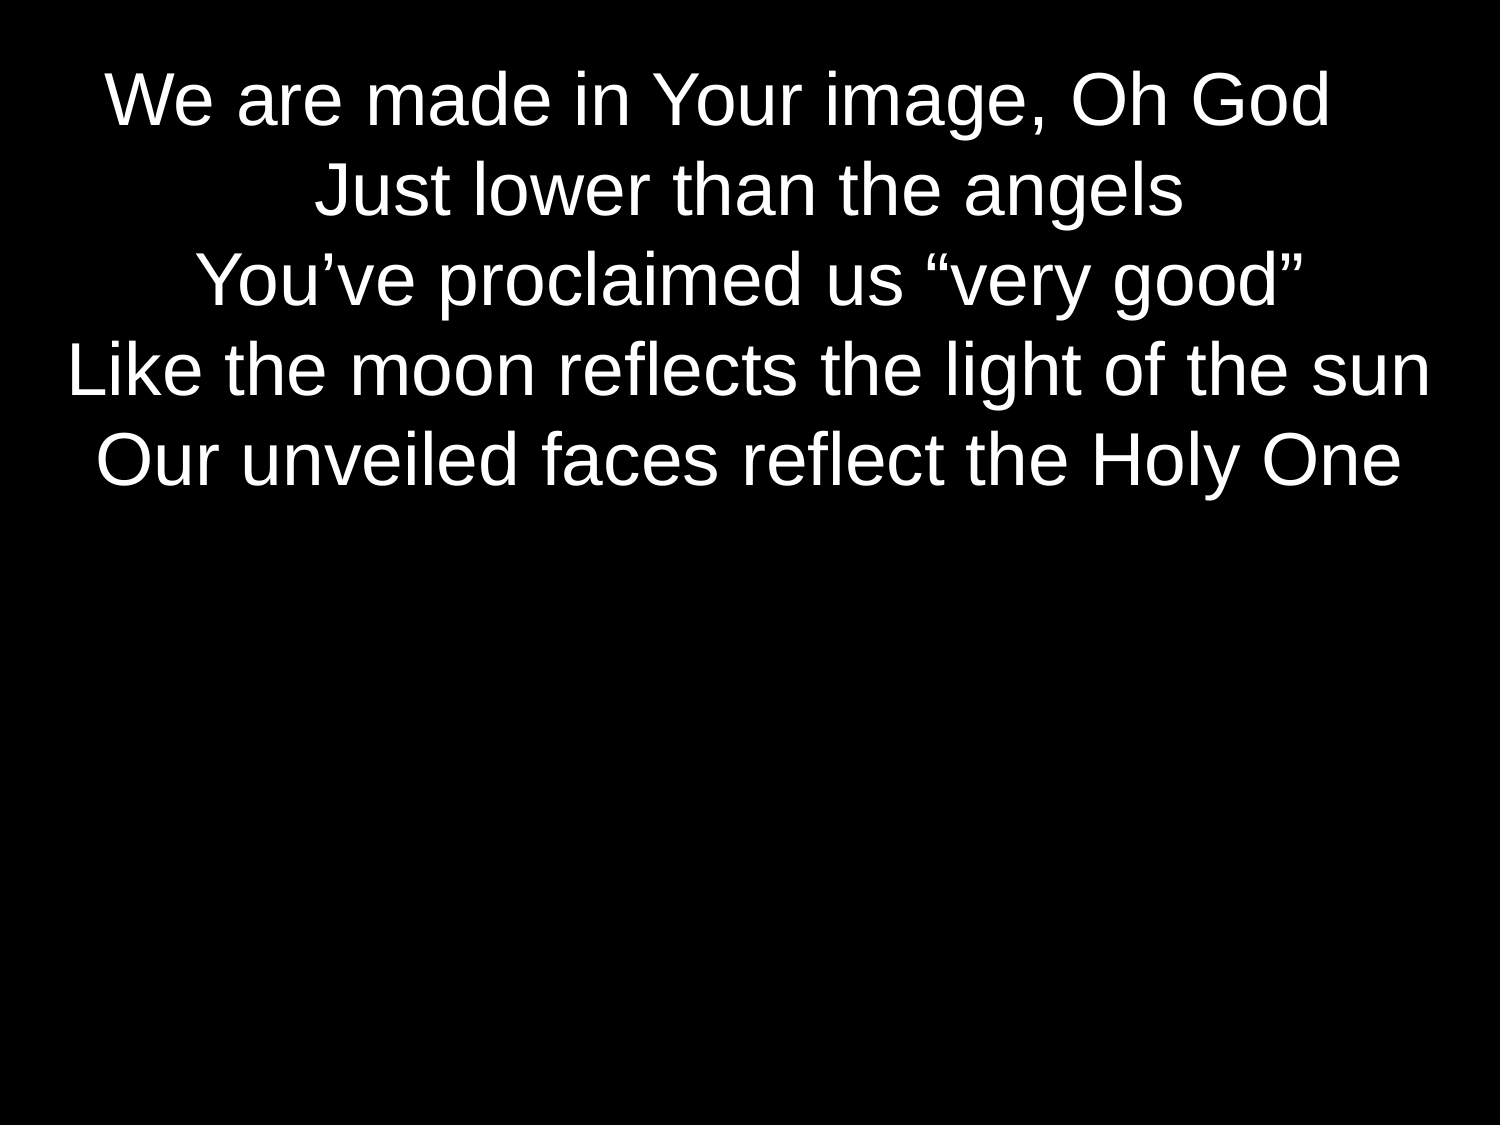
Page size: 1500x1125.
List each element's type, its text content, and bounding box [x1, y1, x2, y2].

text_box We are made in Your image, Oh God Just lower than the angels You’ve proclaimed us “very good” Like the moon reflects the light of the sun Our unveiled faces reflect the Holy One [0, 42, 1500, 599]
